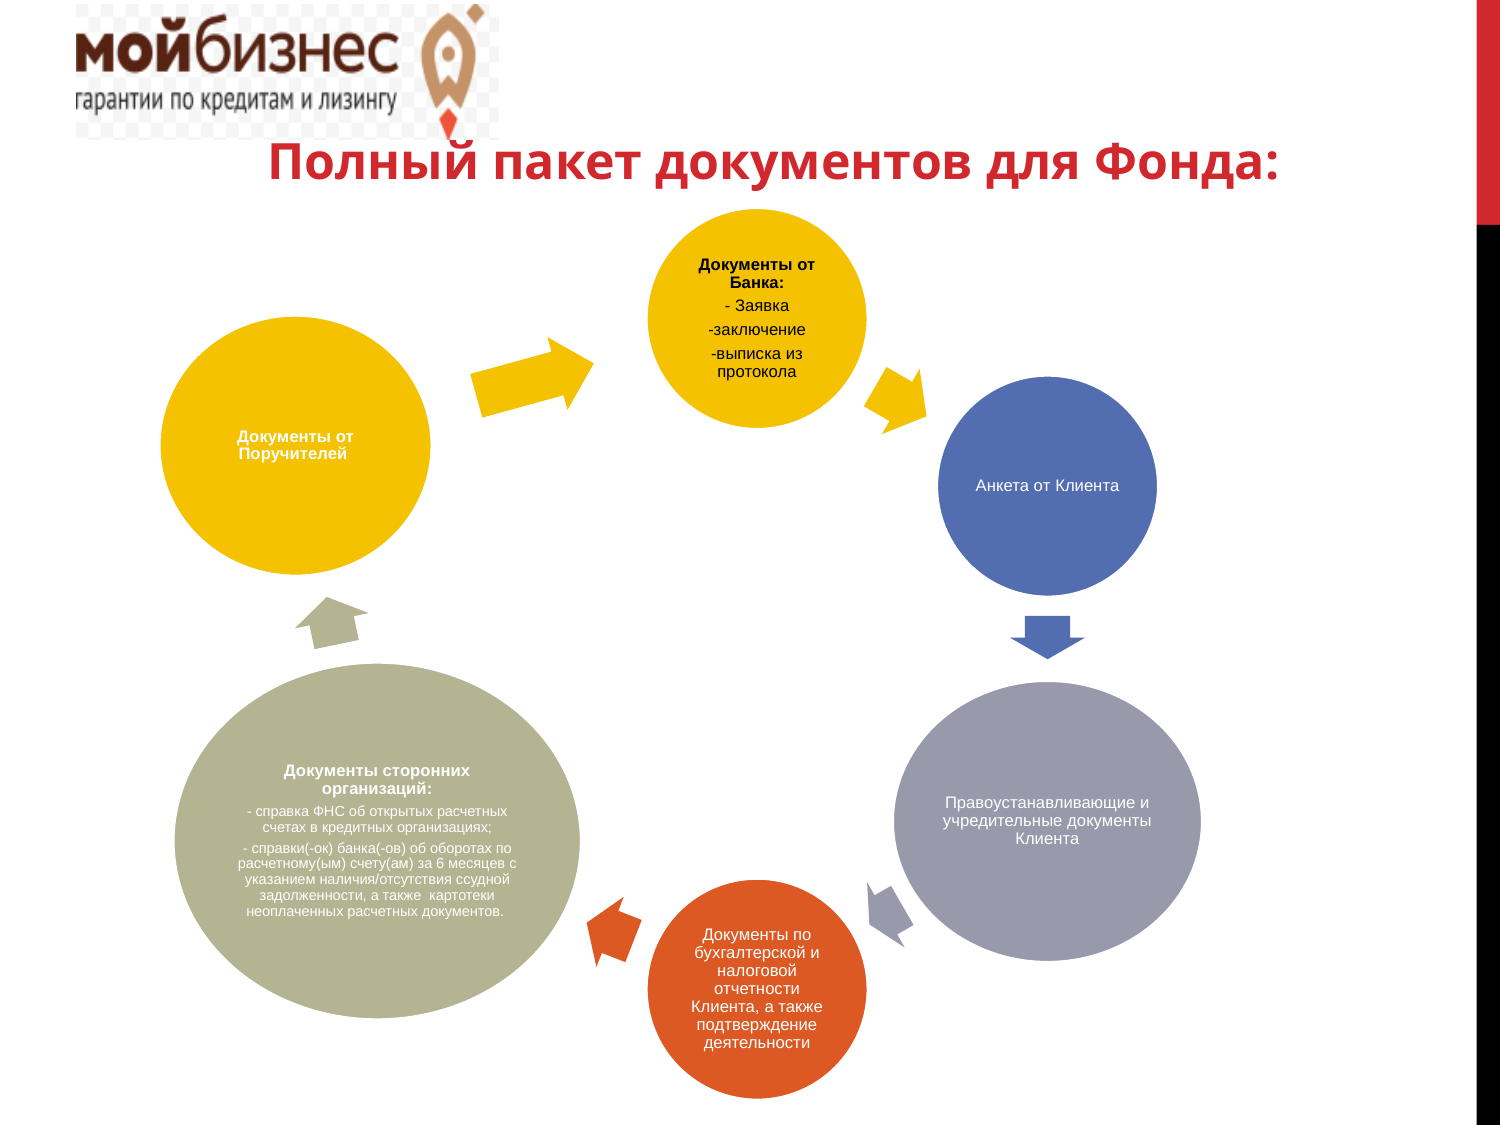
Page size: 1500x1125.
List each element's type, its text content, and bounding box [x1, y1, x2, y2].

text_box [70, 205, 1395, 1102]
picture [76, 4, 500, 141]
text_box Полный пакет документов для Фонда: [47, 122, 1500, 197]
